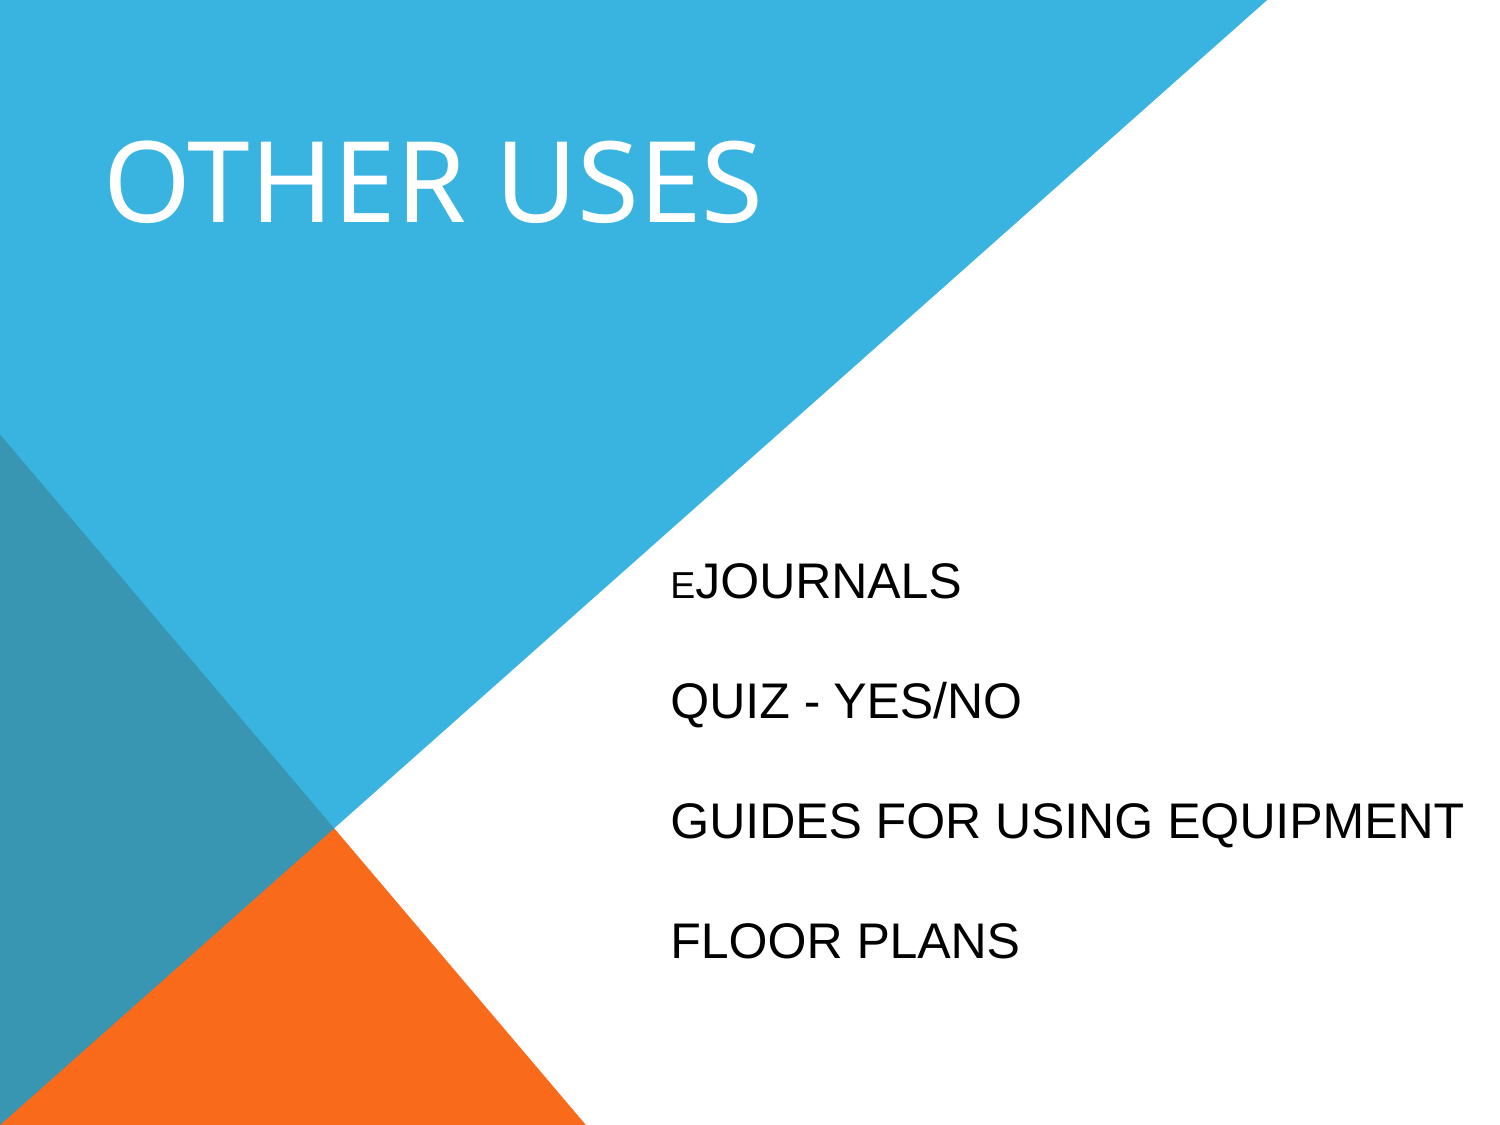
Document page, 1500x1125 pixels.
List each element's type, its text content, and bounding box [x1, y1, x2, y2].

text_box Ejournals Quiz - yes/no Guides for using equipment Floor plans [655, 385, 1500, 1125]
title Other uses [88, 66, 944, 246]
